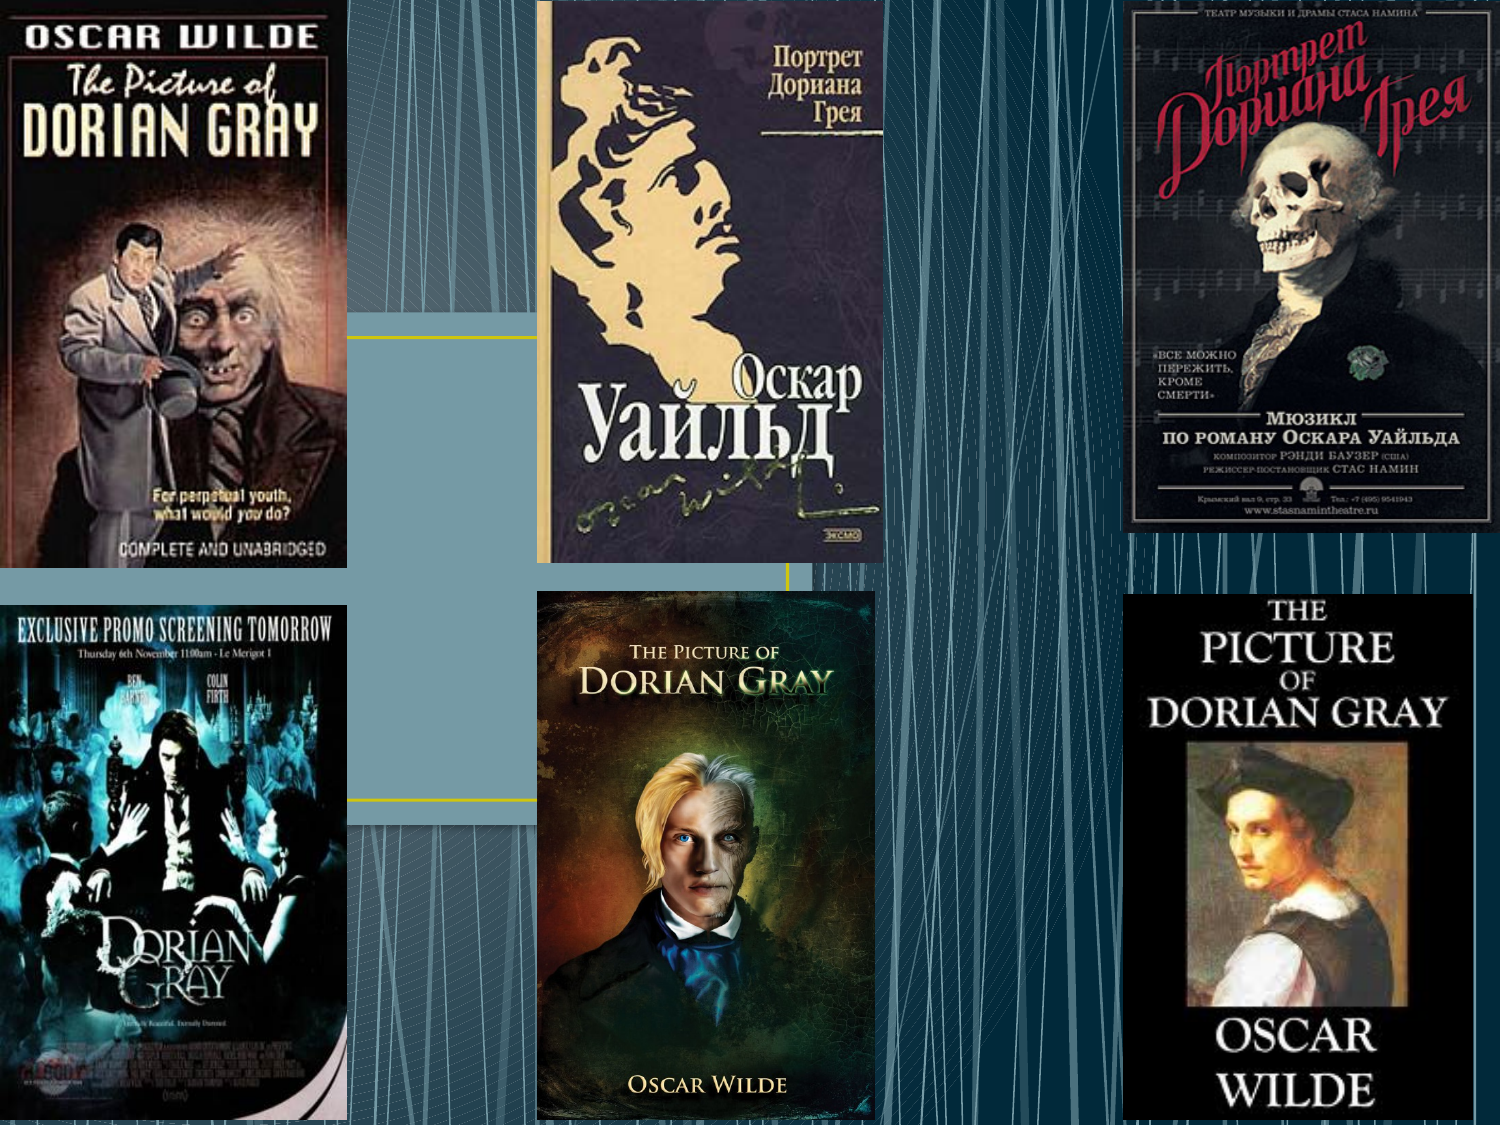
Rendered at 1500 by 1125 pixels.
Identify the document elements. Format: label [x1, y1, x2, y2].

picture [0, 0, 347, 568]
picture [0, 604, 348, 1120]
picture [874, 1118, 881, 1125]
picture [537, 1, 883, 563]
picture [1113, 345, 1121, 474]
picture [537, 591, 877, 1123]
picture [1113, 589, 1474, 1120]
picture [1120, 1, 1500, 548]
